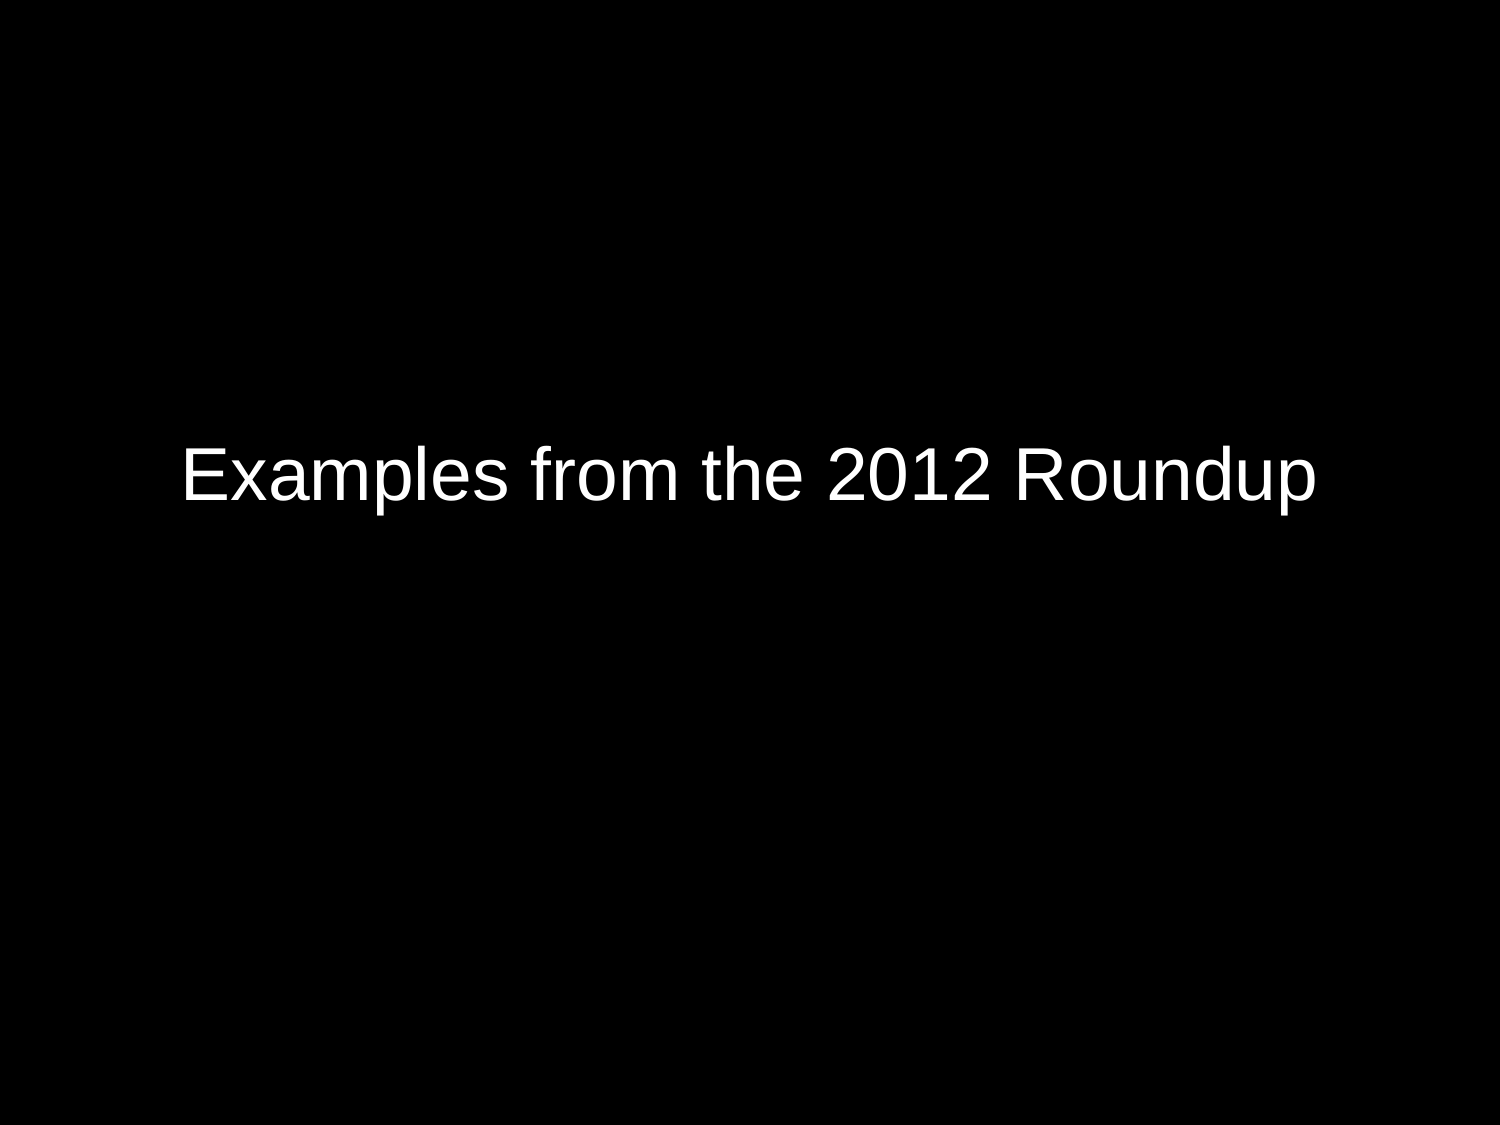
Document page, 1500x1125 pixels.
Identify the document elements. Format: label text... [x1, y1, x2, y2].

title Examples from the 2012 Roundup [112, 349, 1388, 591]
